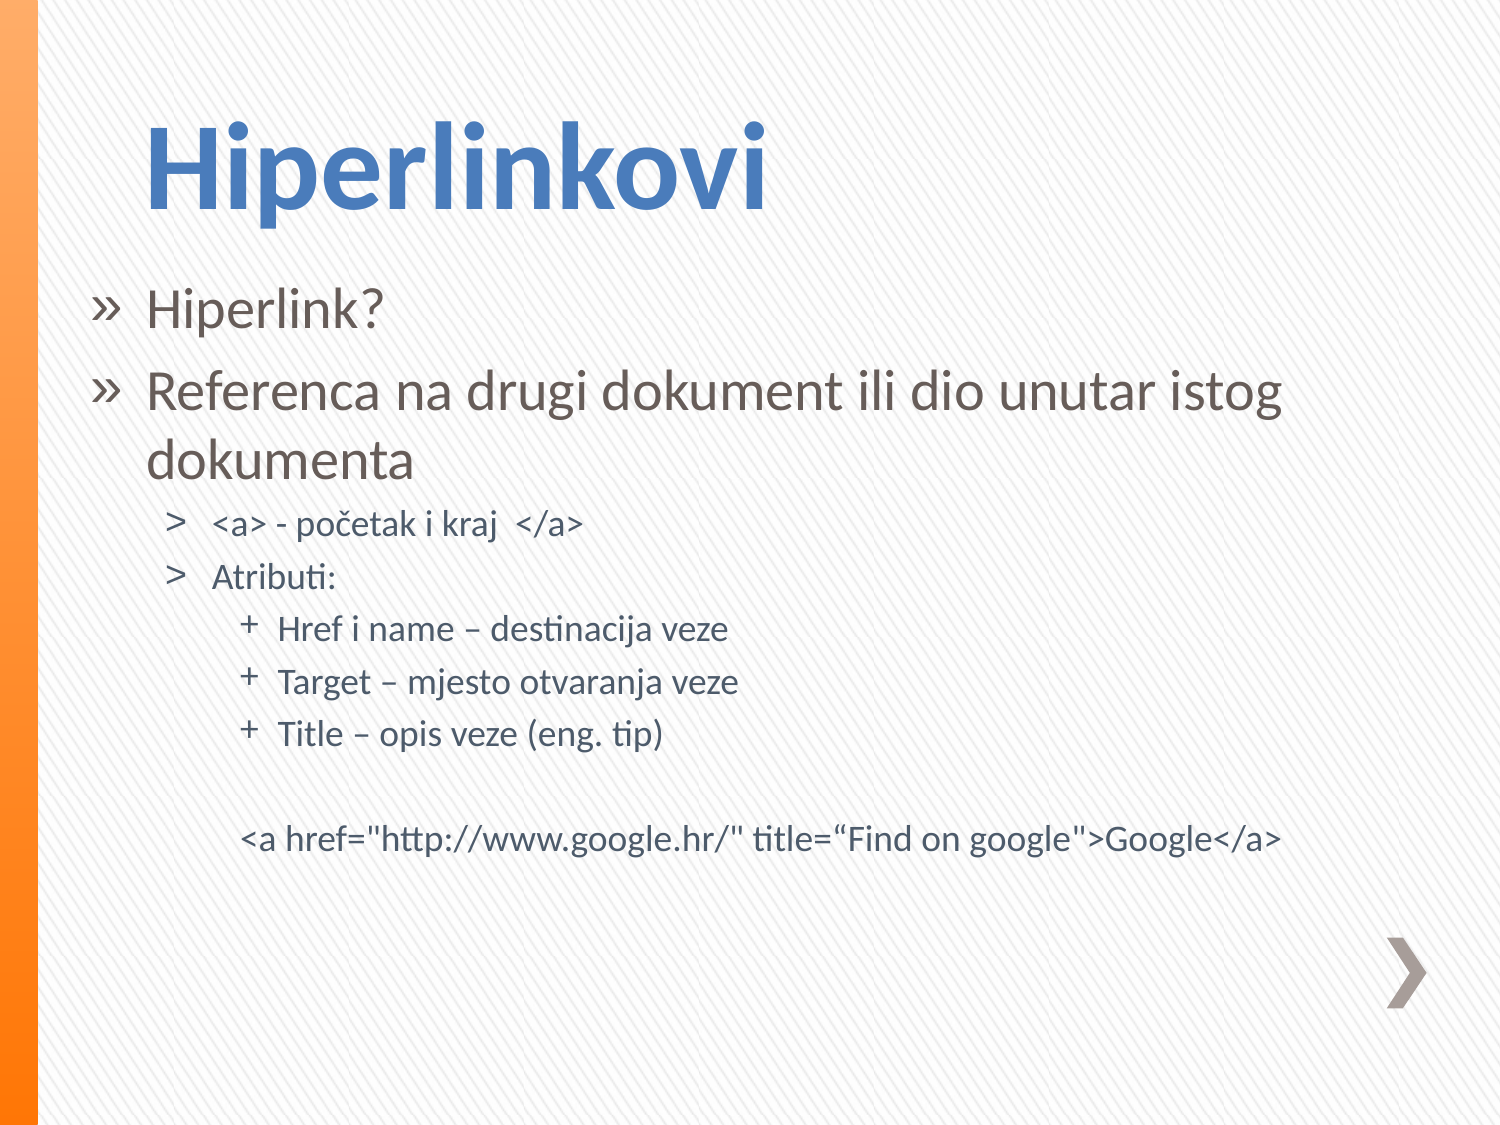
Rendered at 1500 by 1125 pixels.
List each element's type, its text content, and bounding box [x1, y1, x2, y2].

title Hiperlinkovi [129, 54, 1317, 243]
list Hiperlink? Referenca na drugi dokument ili dio unutar istog dokumenta <a> - početak i kraj </a> Atributi: Href i name – destinacija veze Target – mjesto otvaranja veze Title – opis veze (eng. tip) <a href="http://www.google.hr/" title=“Find on google">Google</a> [75, 262, 1442, 1005]
